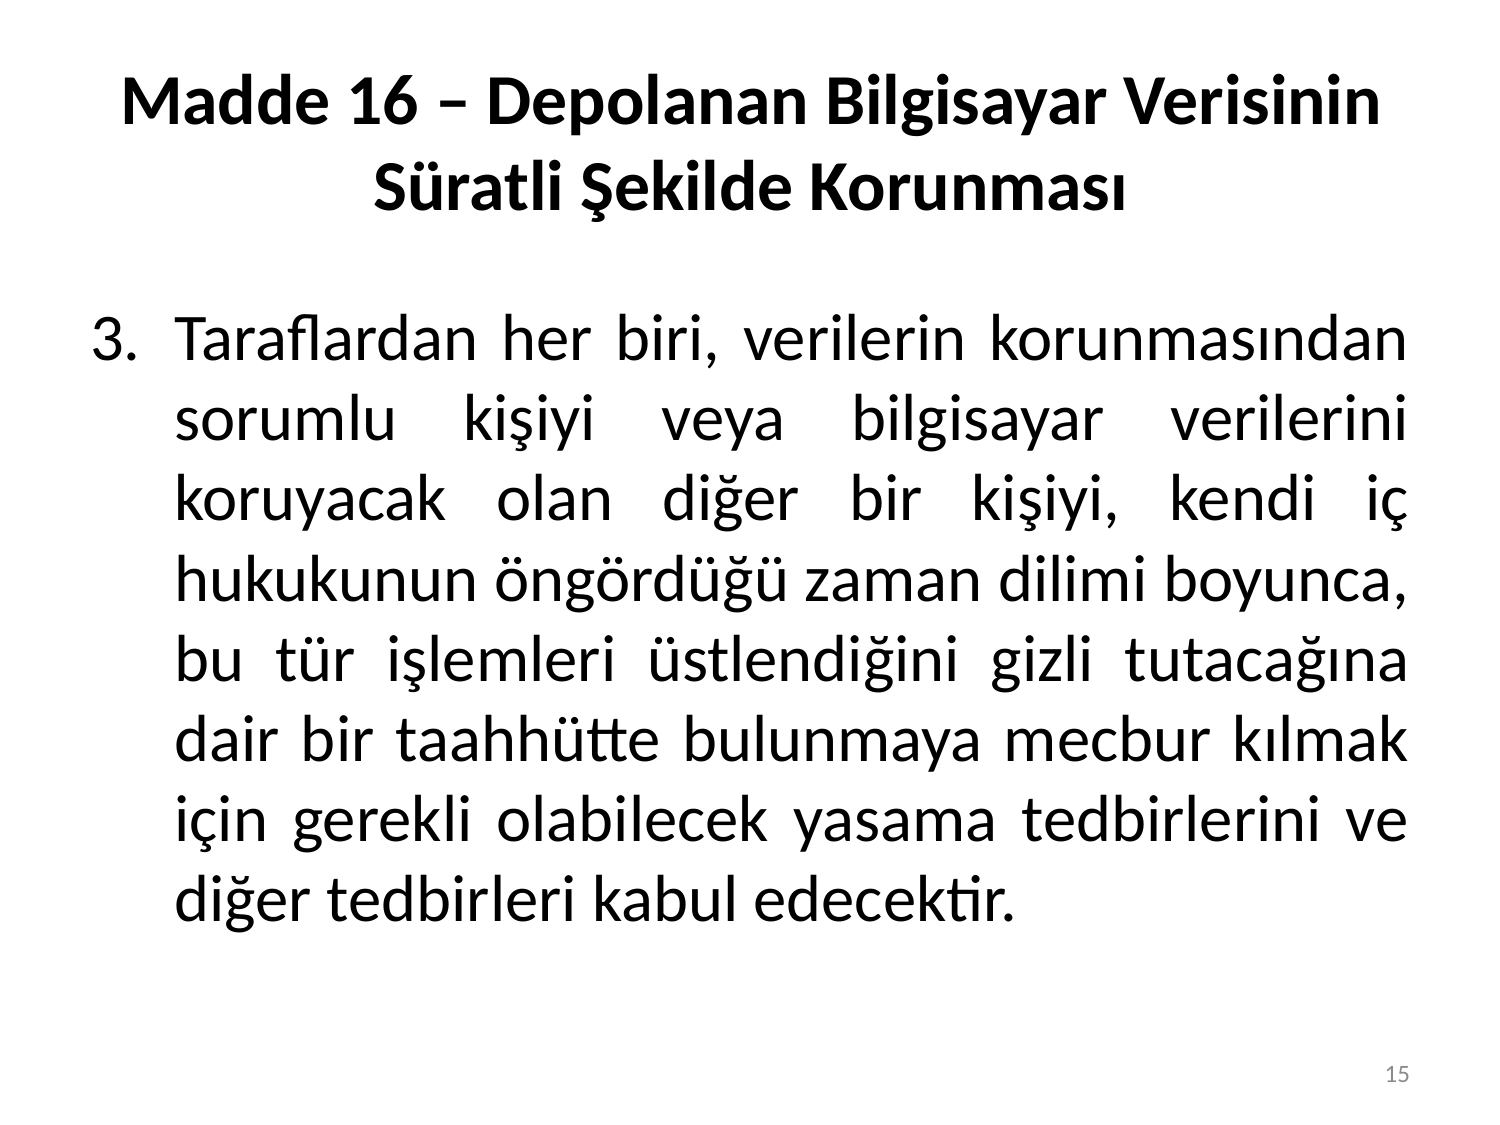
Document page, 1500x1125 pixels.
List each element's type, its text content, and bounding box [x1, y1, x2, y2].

list Taraflardan her biri, verilerin korunmasından sorumlu kişiyi veya bilgisayar verilerini koruyacak olan diğer bir kişiyi, kendi iç hukukunun öngördüğü zaman dilimi boyunca, bu tür işlemleri üstlendiğini gizli tutacağına dair bir taahhütte bulunmaya mecbur kılmak için gerekli olabilecek yasama tedbirlerini ve diğer tedbirleri kabul edecektir. [74, 286, 1426, 1030]
slide_number 15 [1074, 1042, 1425, 1103]
title Madde 16 – Depolanan Bilgisayar Verisinin Süratli Şekilde Korunması [76, 44, 1426, 232]
